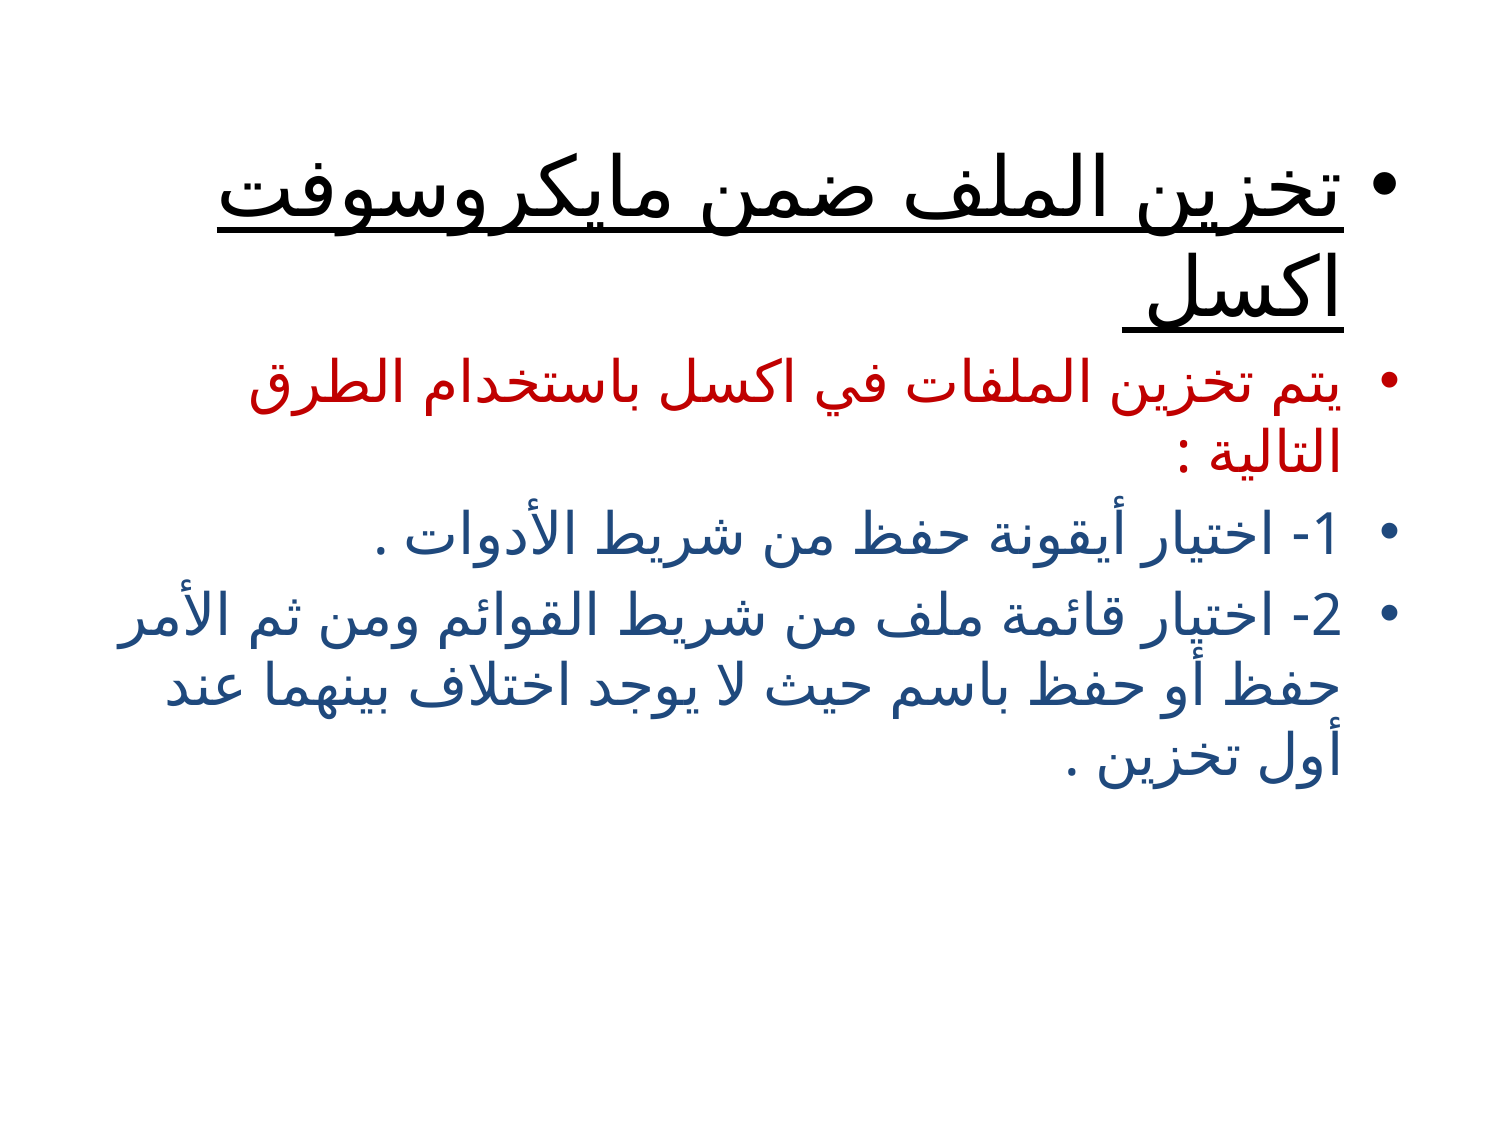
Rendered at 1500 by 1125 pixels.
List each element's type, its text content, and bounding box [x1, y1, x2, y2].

list تخزين الملف ضمن مايكروسوفت اكسل يتم تخزين الملفات في اكسل باستخدام الطرق التالية : 1- اختيار أيقونة حفظ من شريط الأدوات . 2- اختيار قائمة ملف من شريط القوائم ومن ثم الأمر حفظ أو حفظ باسم حيث لا يوجد اختلاف بينهما عند أول تخزين . [64, 125, 1415, 843]
